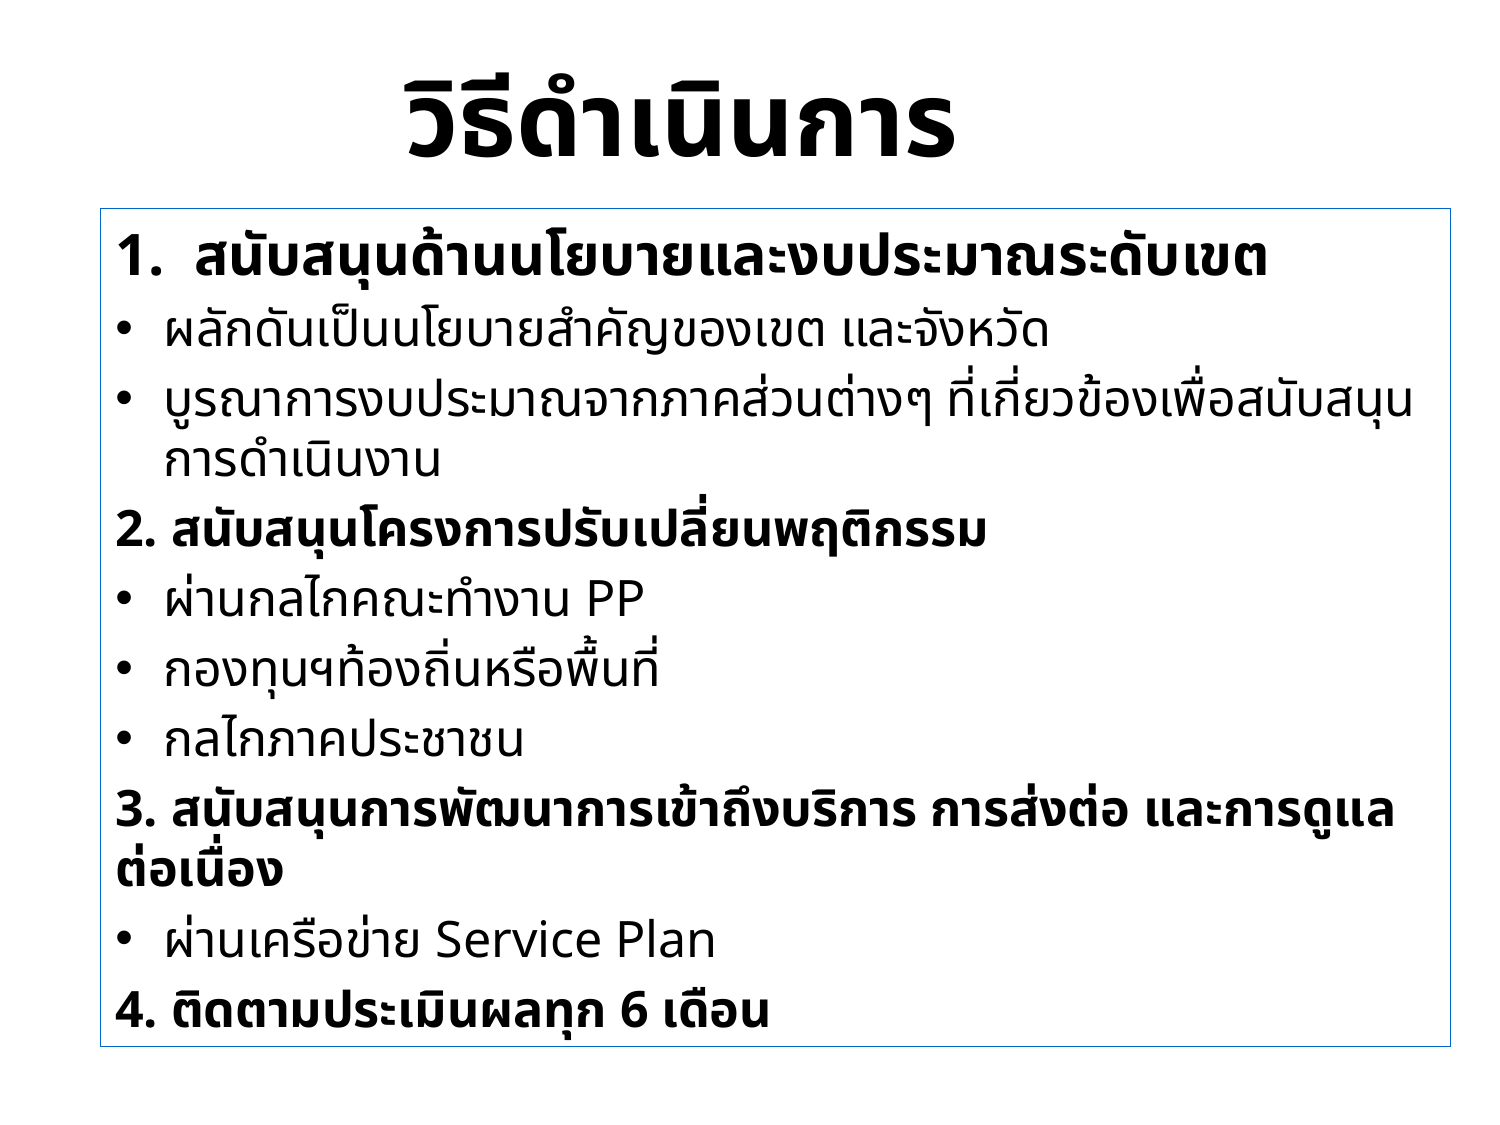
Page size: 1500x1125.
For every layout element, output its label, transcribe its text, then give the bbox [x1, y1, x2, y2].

title วิธีดำเนินการ [75, 45, 1425, 185]
list 1. สนับสนุนด้านนโยบายและงบประมาณระดับเขต ผลักดันเป็นนโยบายสำคัญของเขต และจังหวัด บูรณาการงบประมาณจากภาคส่วนต่างๆ ที่เกี่ยวข้องเพื่อสนับสนุนการดำเนินงาน 2. สนับสนุนโครงการปรับเปลี่ยนพฤติกรรม ผ่านกลไกคณะทำงาน PP กองทุนฯท้องถิ่นหรือพื้นที่ กลไกภาคประชาชน 3. สนับสนุนการพัฒนาการเข้าถึงบริการ การส่งต่อ และการดูแลต่อเนื่อง ผ่านเครือข่าย Service Plan 4. ติดตามประเมินผลทุก 6 เดือน [100, 208, 1451, 1047]
